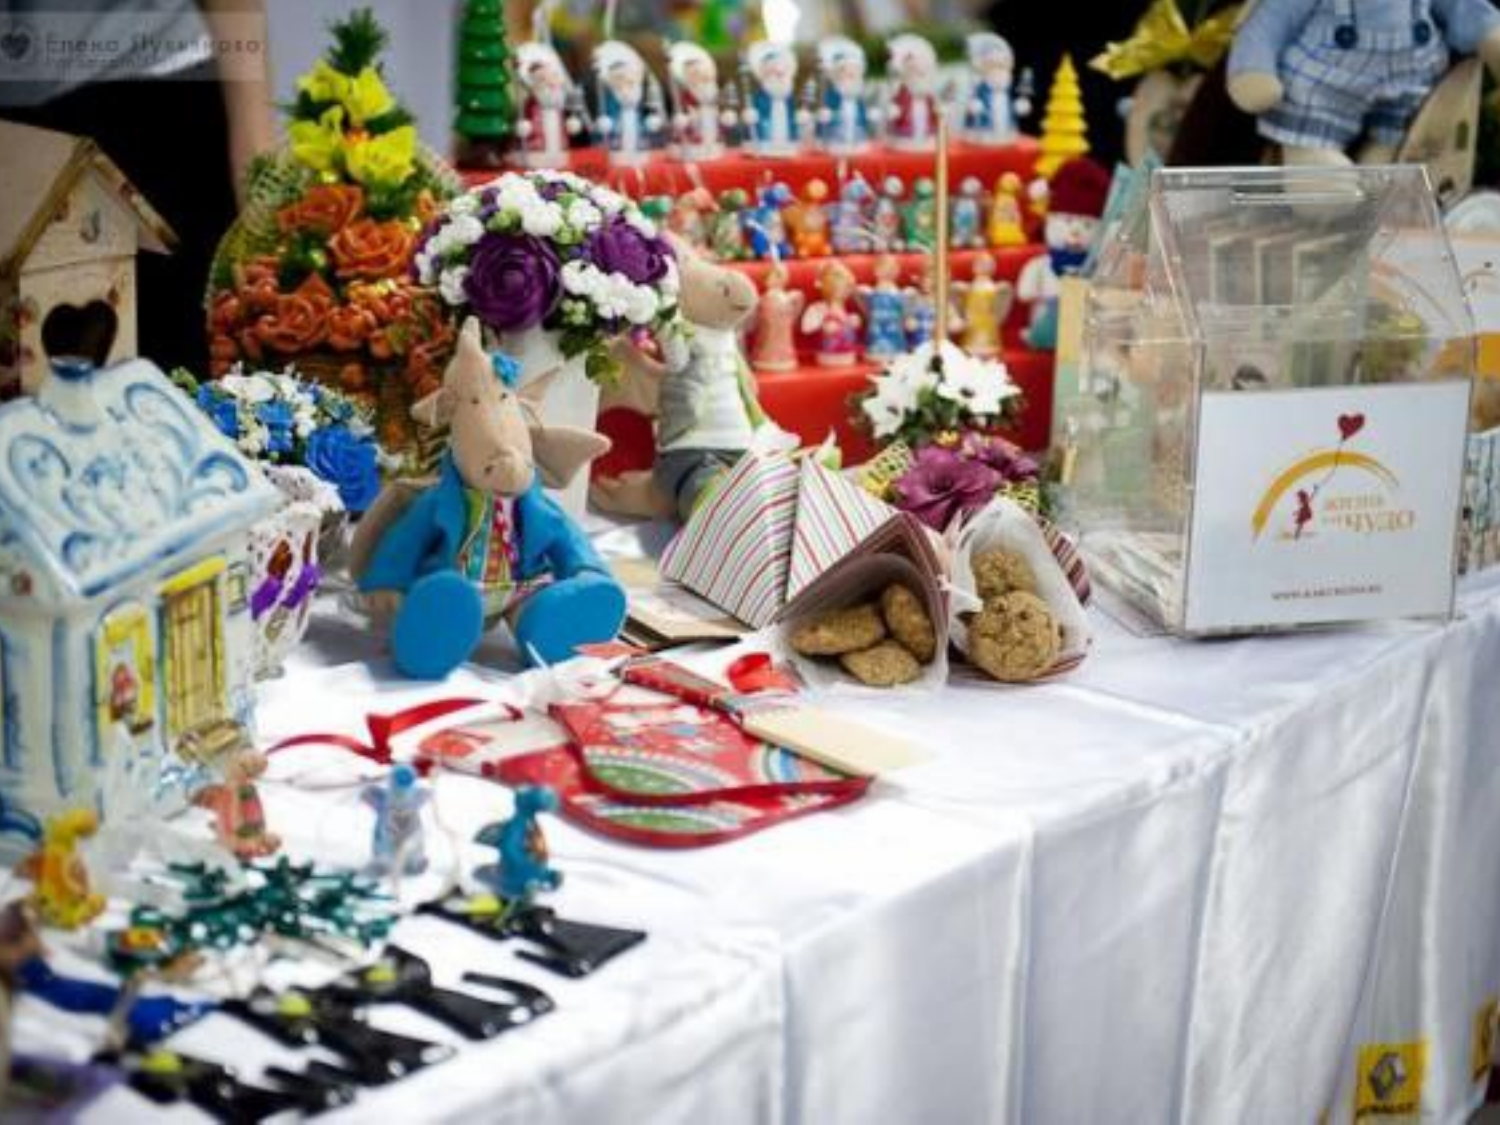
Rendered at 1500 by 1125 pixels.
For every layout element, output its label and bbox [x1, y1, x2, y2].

list [0, 0, 1500, 1125]
